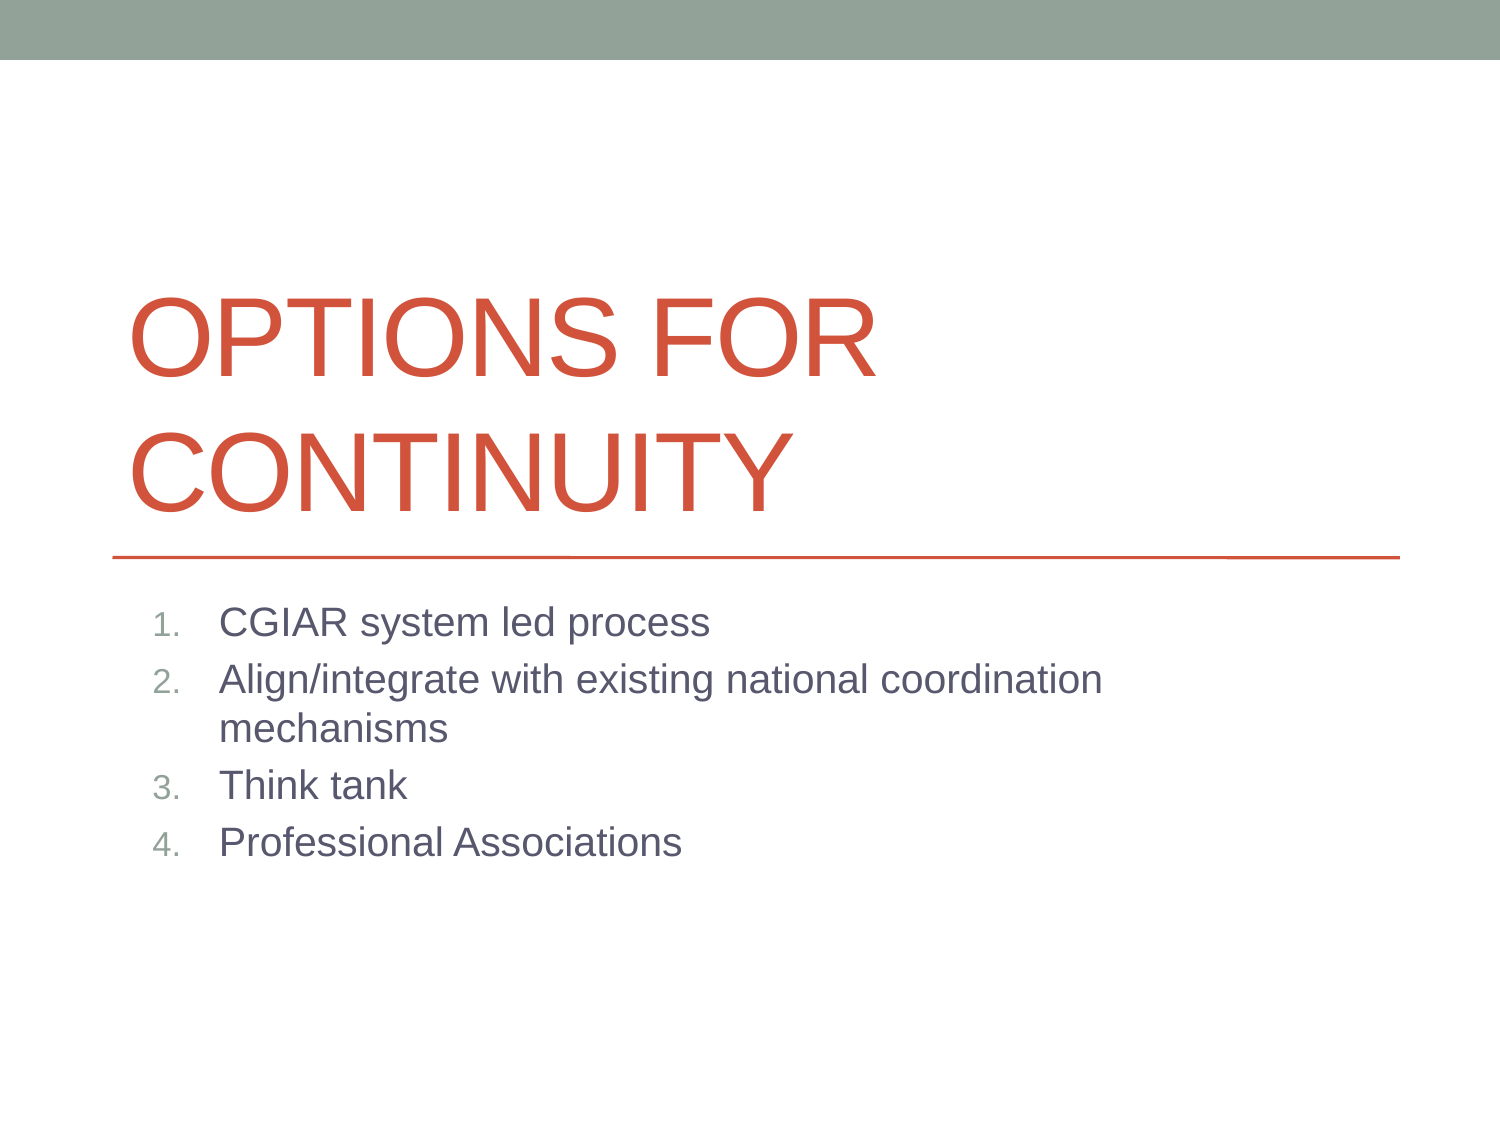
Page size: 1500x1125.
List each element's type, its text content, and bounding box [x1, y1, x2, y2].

title Options for continuity [112, 224, 1400, 542]
subtitle CGIAR system led process Align/integrate with existing national coordination mechanisms Think tank Professional Associations [137, 587, 1188, 875]
